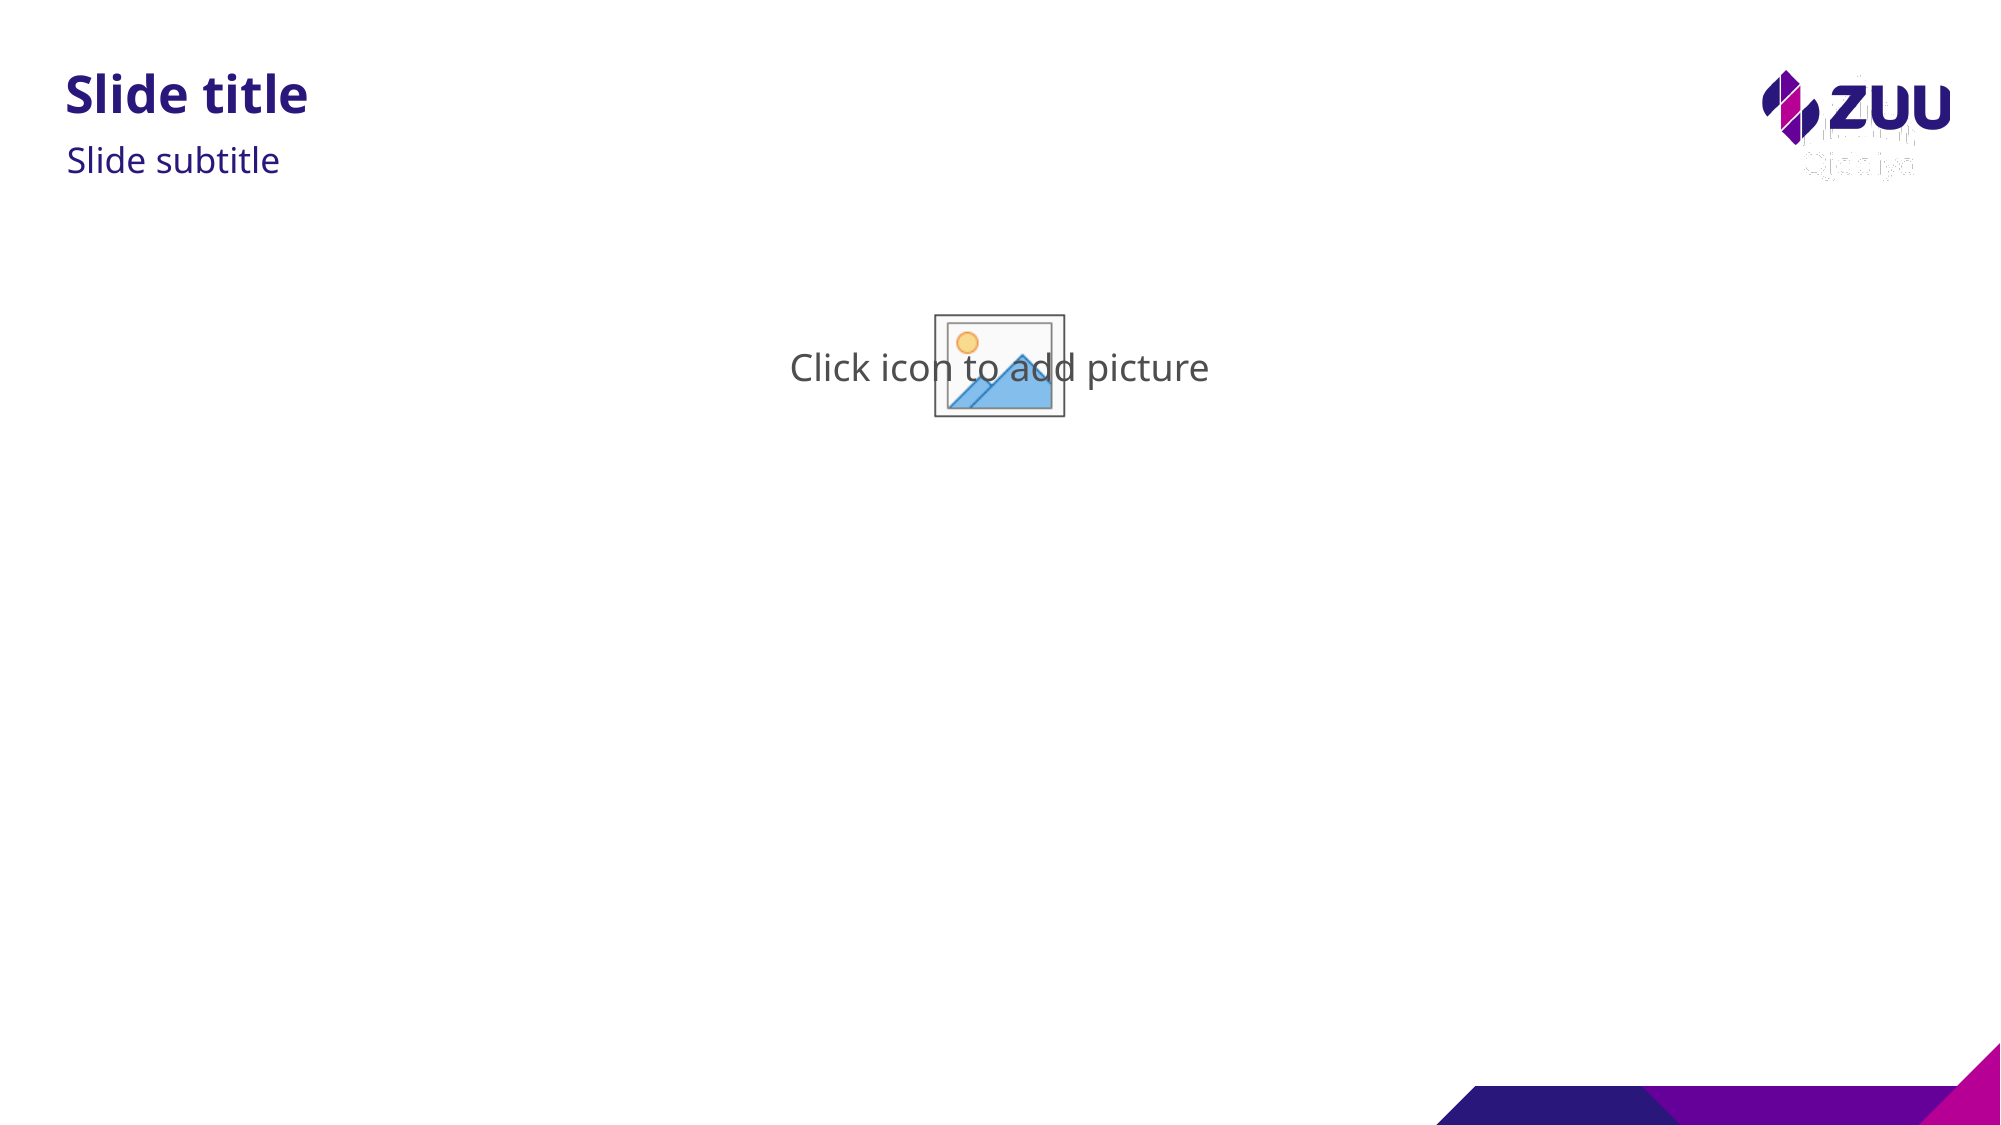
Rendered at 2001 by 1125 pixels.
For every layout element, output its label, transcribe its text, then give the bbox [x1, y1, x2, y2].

picture [0, 0, 2000, 733]
slide_number 12 [1500, 1042, 1950, 1103]
